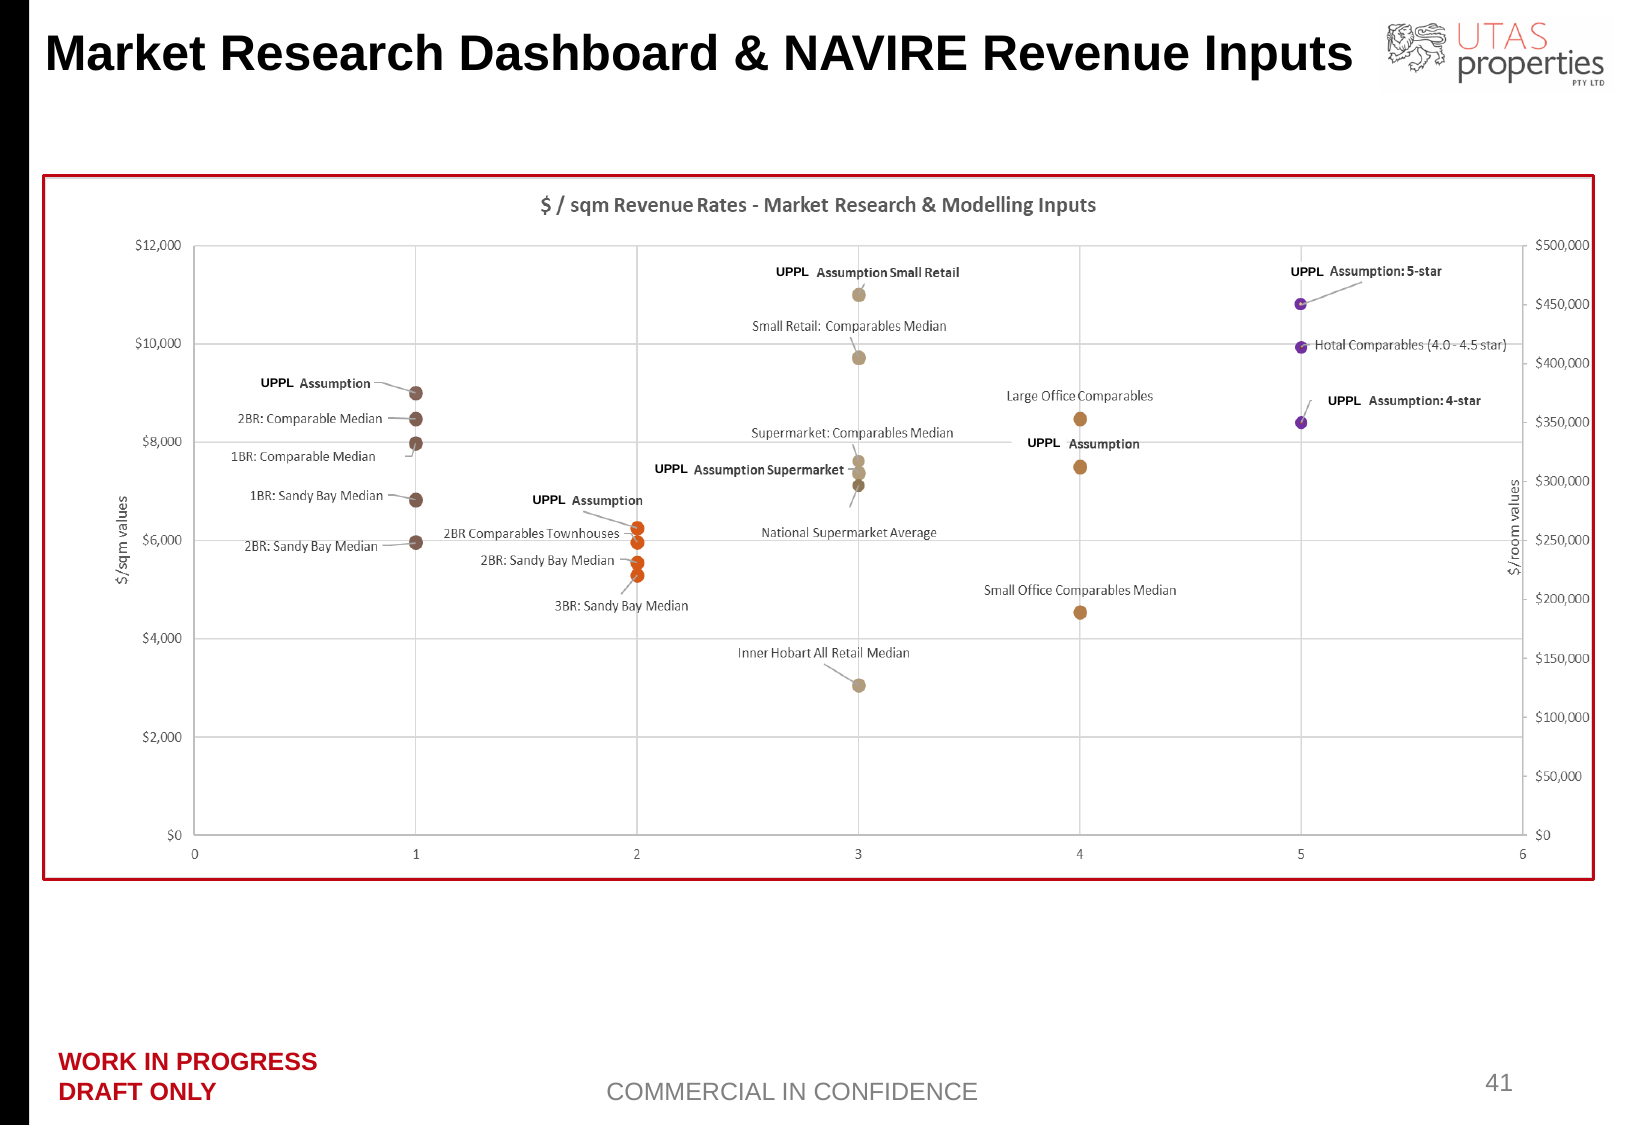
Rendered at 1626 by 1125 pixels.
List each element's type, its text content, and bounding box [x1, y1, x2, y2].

text_box WORK IN PROGRESS DRAFT ONLY [58, 1045, 377, 1106]
title Market Research Dashboard & NAVIRE Revenue Inputs [44, 27, 1380, 82]
picture [44, 177, 1592, 878]
picture [1380, 16, 1614, 93]
